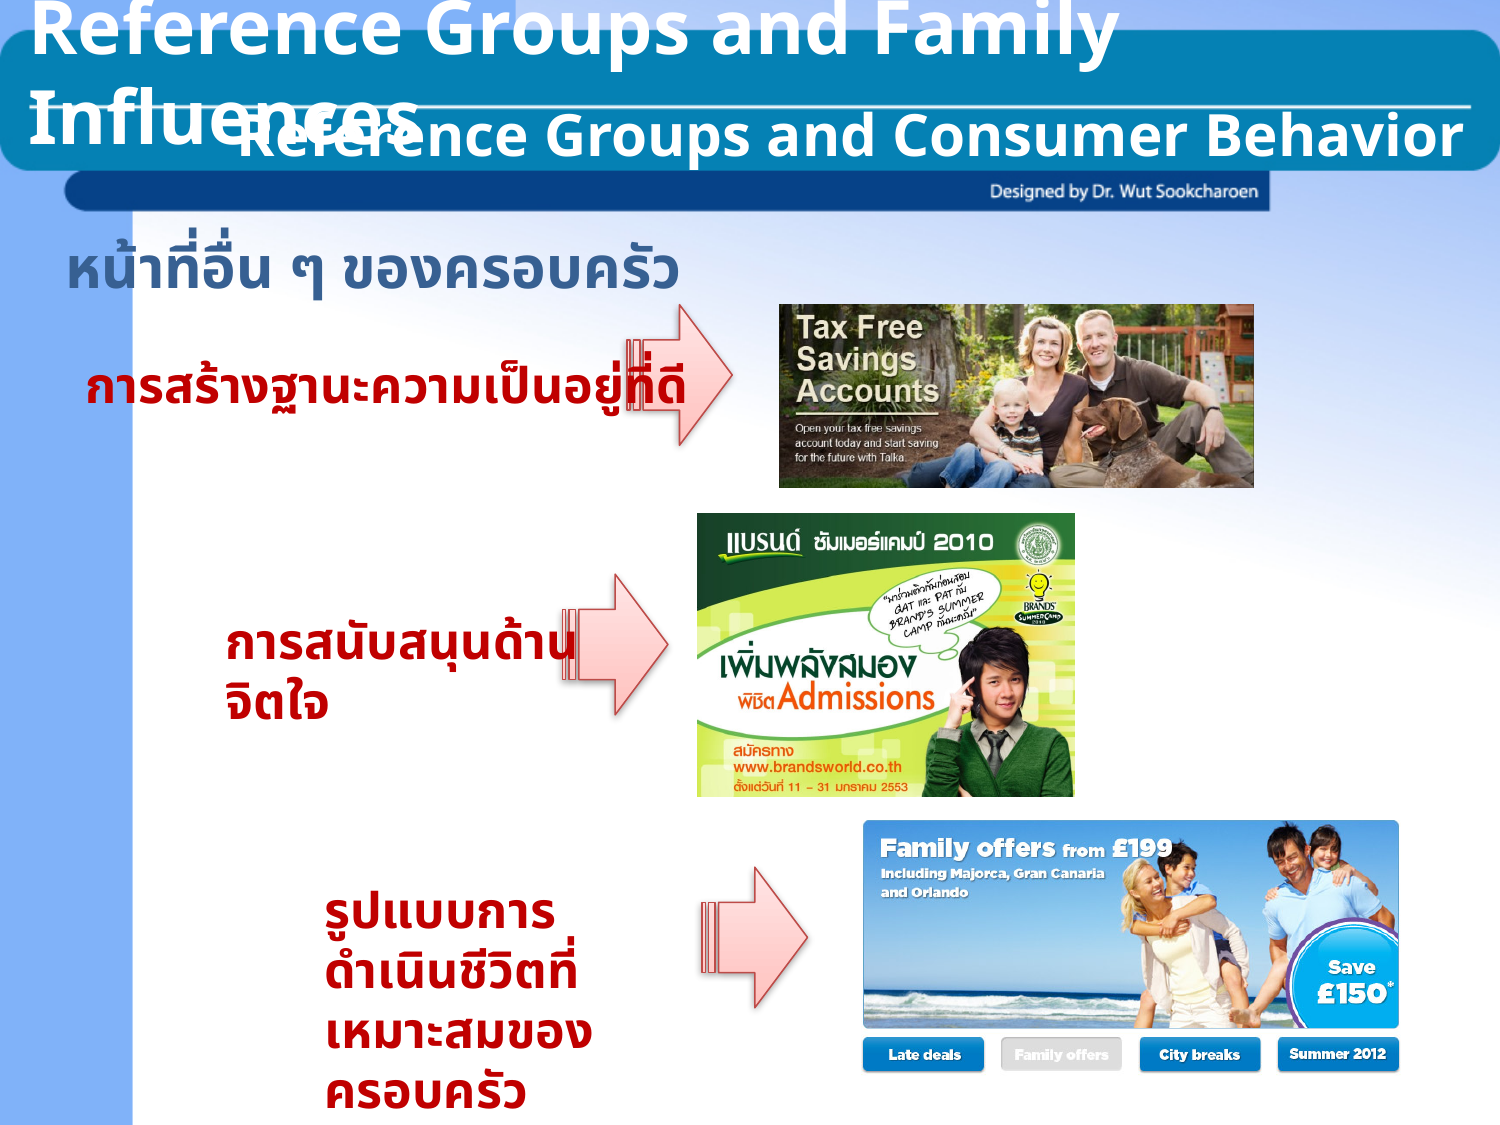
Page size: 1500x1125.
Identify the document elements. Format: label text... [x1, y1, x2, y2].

text_box การสนับสนุนด้านจิตใจ [210, 601, 598, 737]
text_box Reference Groups and Consumer Behavior [37, 108, 1481, 172]
text_box [717, 353, 733, 397]
picture [0, 0, 1500, 54]
text_box หน้าที่อื่น ๆ ของครอบครัว [50, 222, 697, 308]
text_box [701, 902, 706, 973]
text_box [708, 902, 716, 973]
picture [31, 136, 37, 143]
text_box [598, 573, 669, 716]
text_box Reference Groups and Family Influences [13, 32, 1475, 107]
text_box [717, 866, 809, 1009]
picture [0, 146, 1500, 1125]
text_box [642, 303, 712, 346]
text_box [633, 339, 641, 346]
text_box การสร้างฐานะความเป็นอยู่ที่ดี [70, 346, 717, 421]
text_box รูปแบบการดำเนินชีวิตที่เหมาะสมของครอบครัว [309, 871, 696, 1125]
text_box [678, 421, 699, 447]
